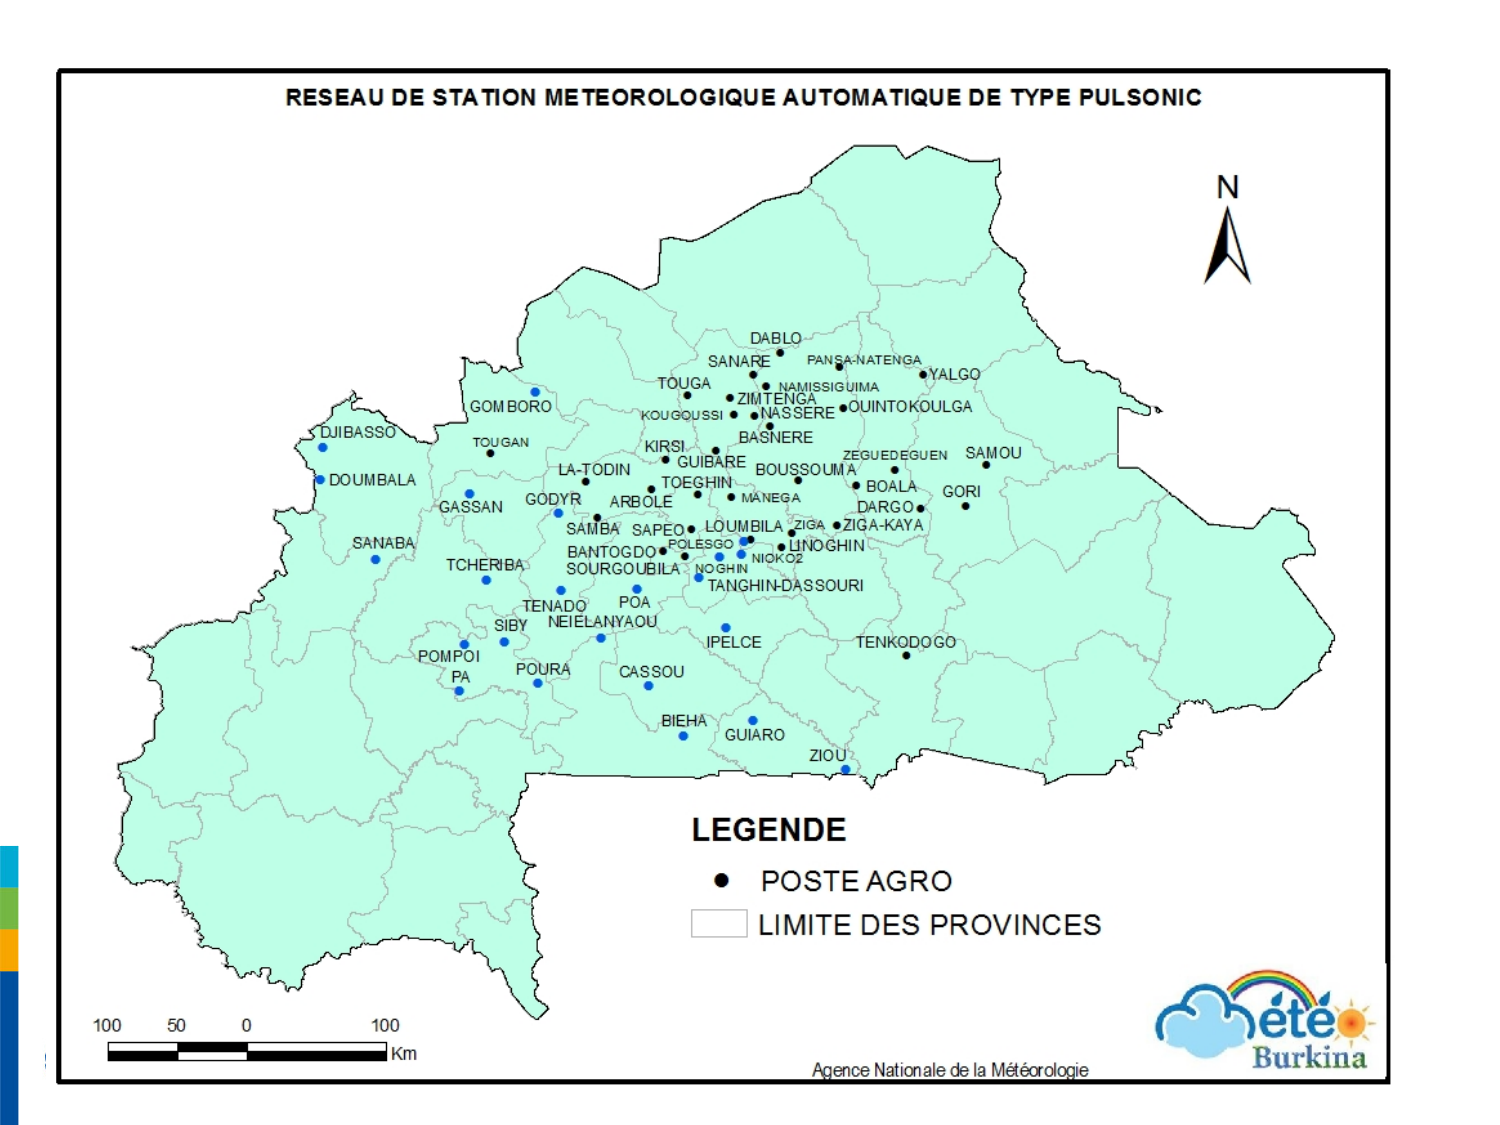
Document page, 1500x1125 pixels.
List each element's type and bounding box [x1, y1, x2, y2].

picture [0, 58, 1406, 1125]
